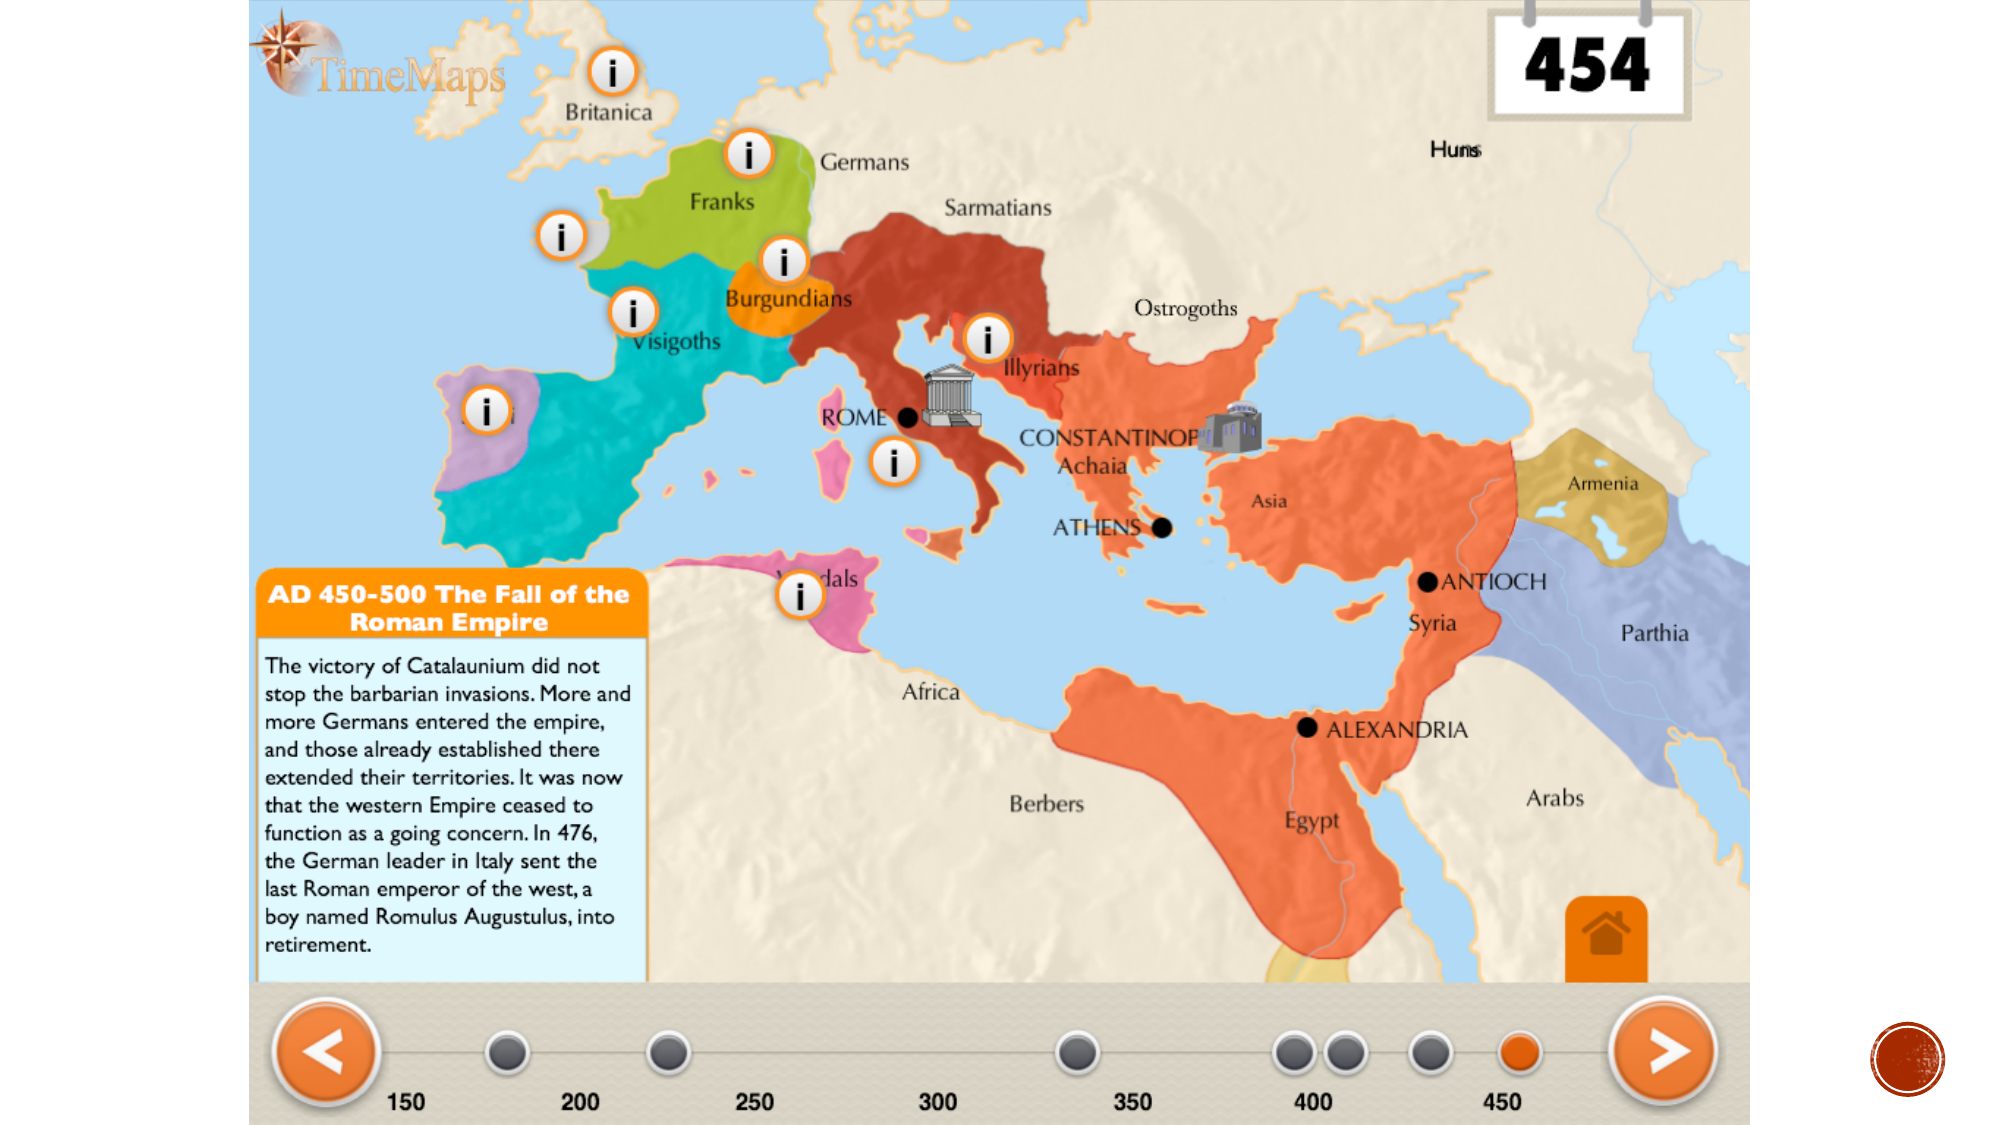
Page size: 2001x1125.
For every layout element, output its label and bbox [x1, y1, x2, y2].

picture [249, 0, 1750, 1125]
